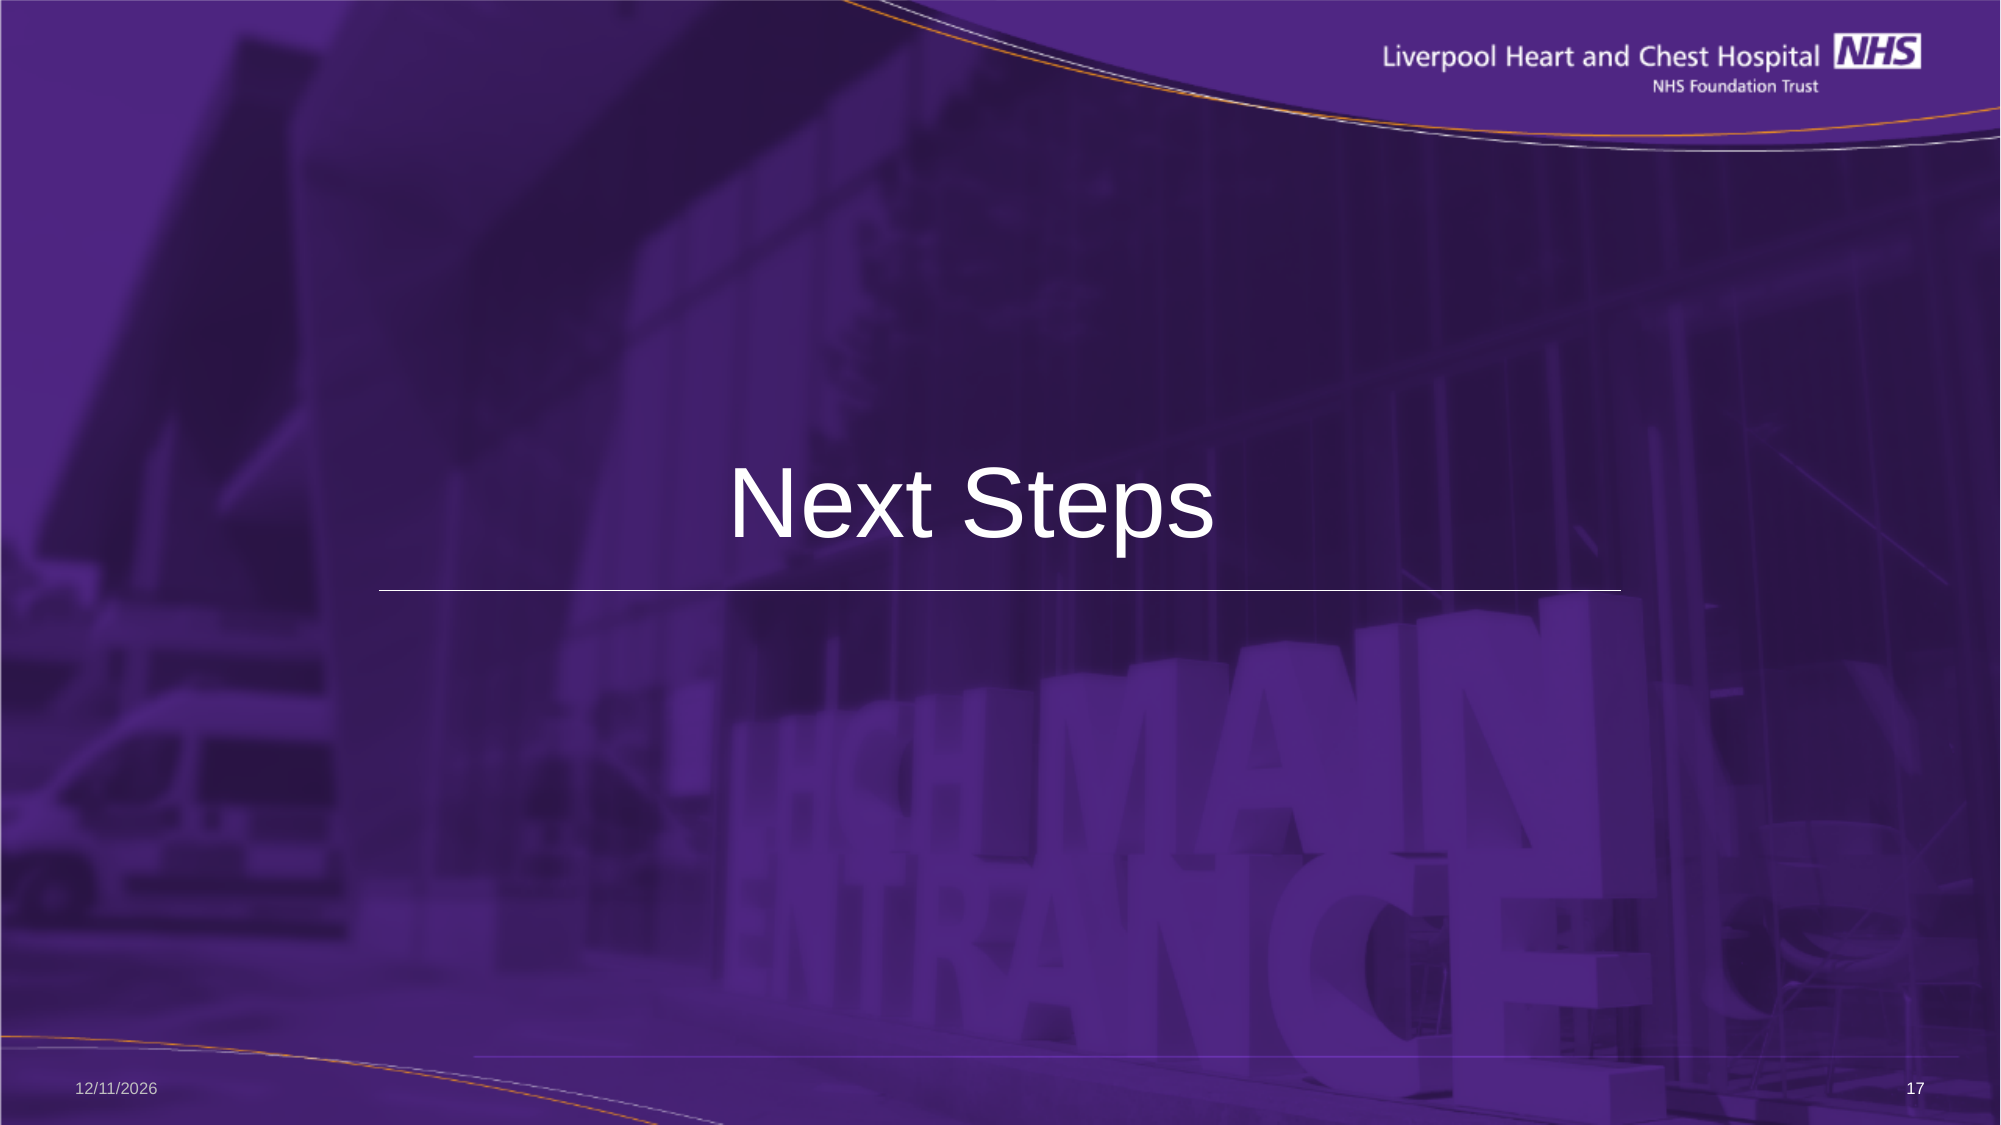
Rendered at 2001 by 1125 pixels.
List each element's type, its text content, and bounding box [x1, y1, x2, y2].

picture [0, 0, 2001, 1125]
slide_number 17 [1489, 1058, 1940, 1118]
title Next Steps [139, 518, 1861, 657]
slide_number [60, 1058, 511, 1118]
